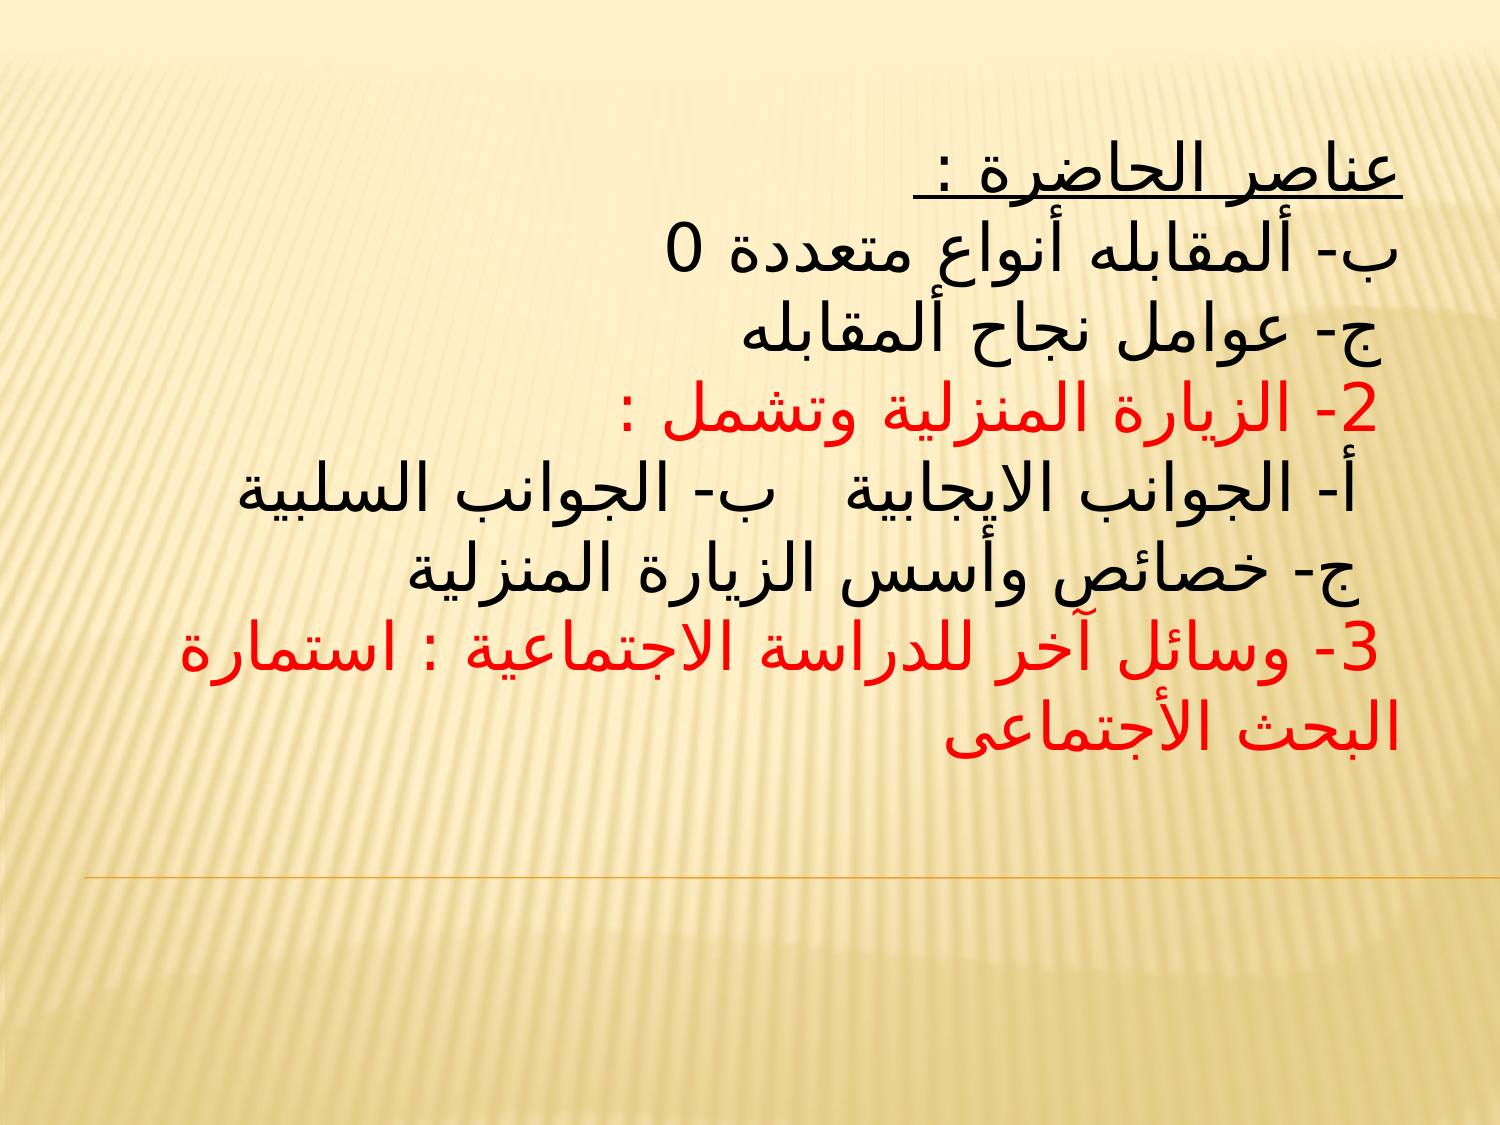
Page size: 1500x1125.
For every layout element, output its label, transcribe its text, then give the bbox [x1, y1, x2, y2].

text_box عناصر الحاضرة : ب- ألمقابله أنواع متعددة 0 ج- عوامل نجاح ألمقابله 2- الزيارة المنزلية وتشمل : أ- الجوانب الايجابية ب- الجوانب السلبية ج- خصائص وأسس الزيارة المنزلية 3- وسائل آخر للدراسة الاجتماعية : استمارة البحث الأجتماعى [70, 117, 1418, 772]
